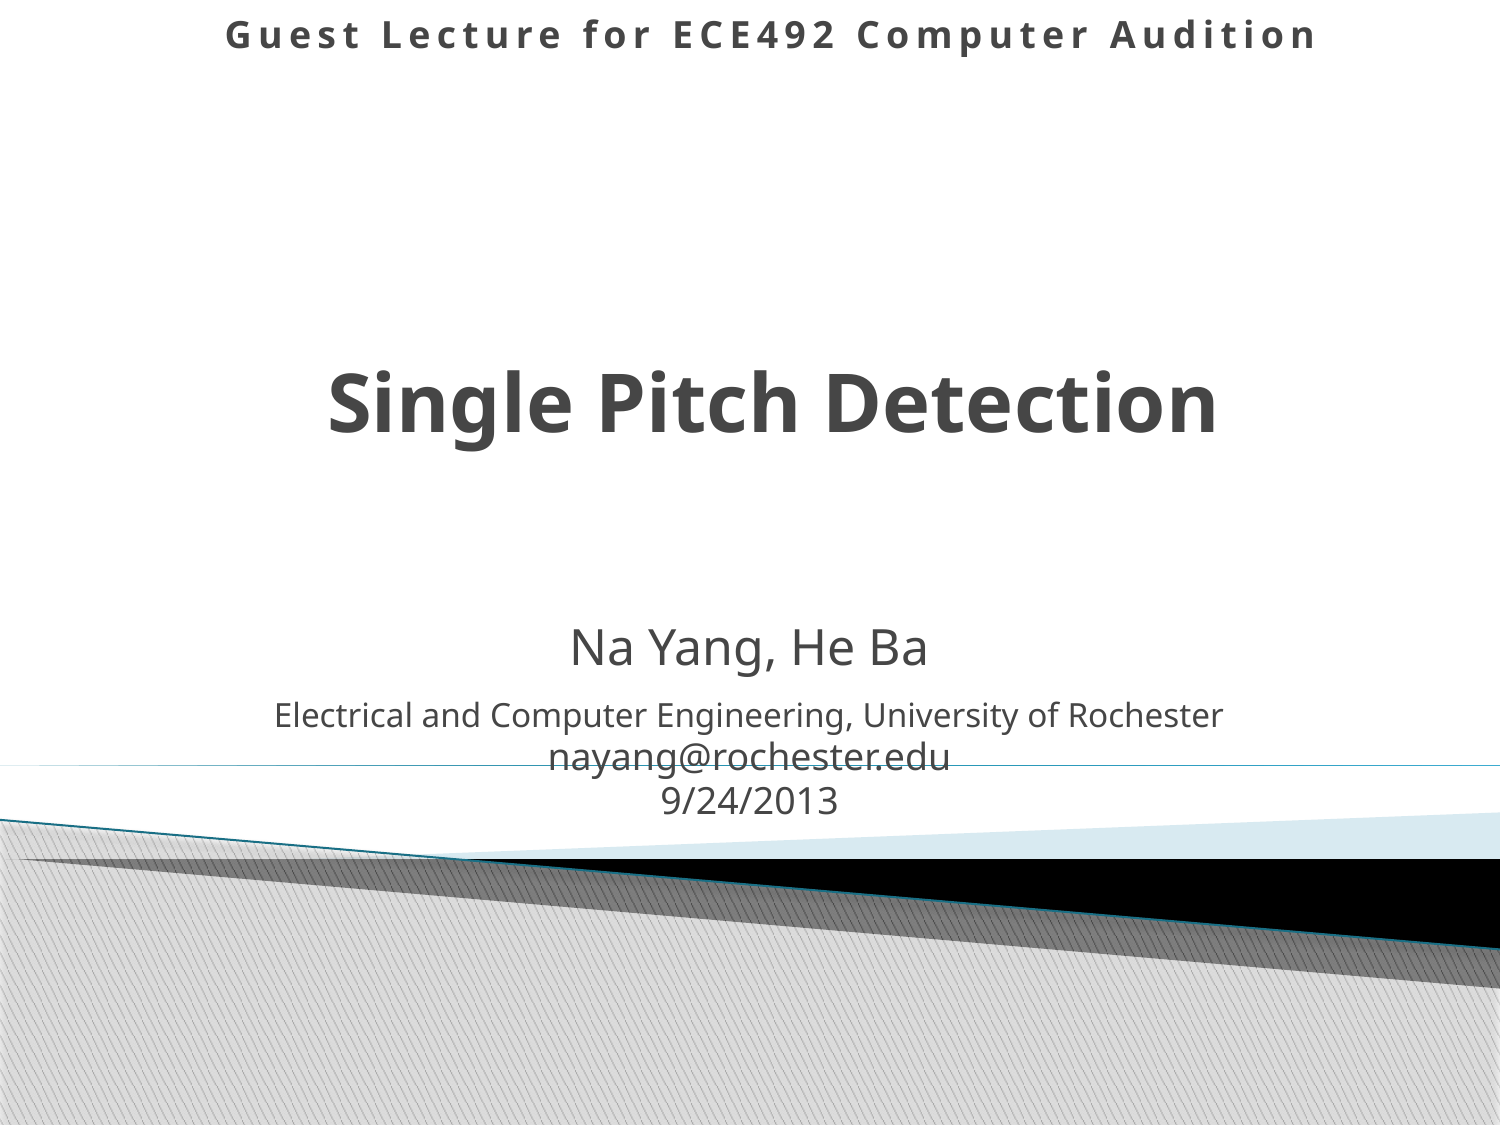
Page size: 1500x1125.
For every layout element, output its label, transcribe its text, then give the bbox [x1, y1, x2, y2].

subtitle Na Yang, He Ba Electrical and Computer Engineering, University of Rochester nayang@rochester.edu 9/24/2013 [112, 538, 1388, 835]
title Guest Lecture for ECE492 Computer Audition Single Pitch Detection [183, 101, 1365, 457]
picture [5, 859, 1500, 989]
